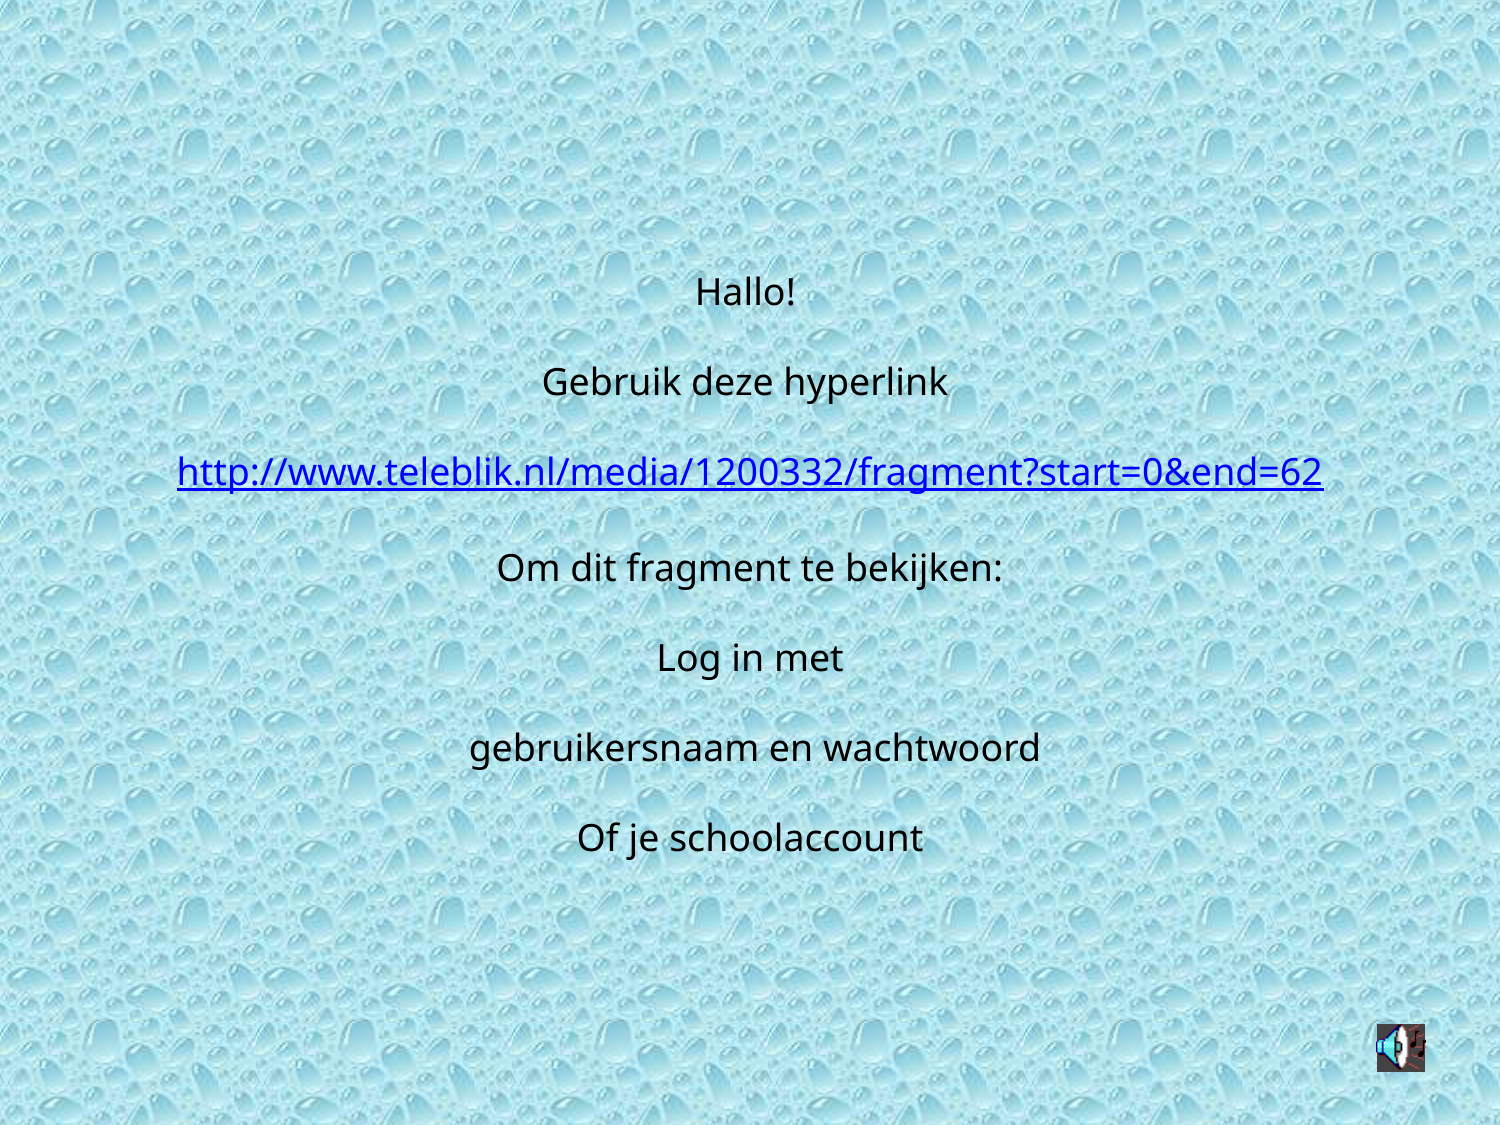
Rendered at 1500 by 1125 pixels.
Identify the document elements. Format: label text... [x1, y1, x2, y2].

text_box Hallo! Gebruik deze hyperlink http://www.teleblik.nl/media/1200332/fragment?start=0&end=62 Om dit fragment te bekijken: Log in met gebruikersnaam en wachtwoord Of je schoolaccount [161, 260, 1339, 866]
picture [0, 0, 1500, 1125]
